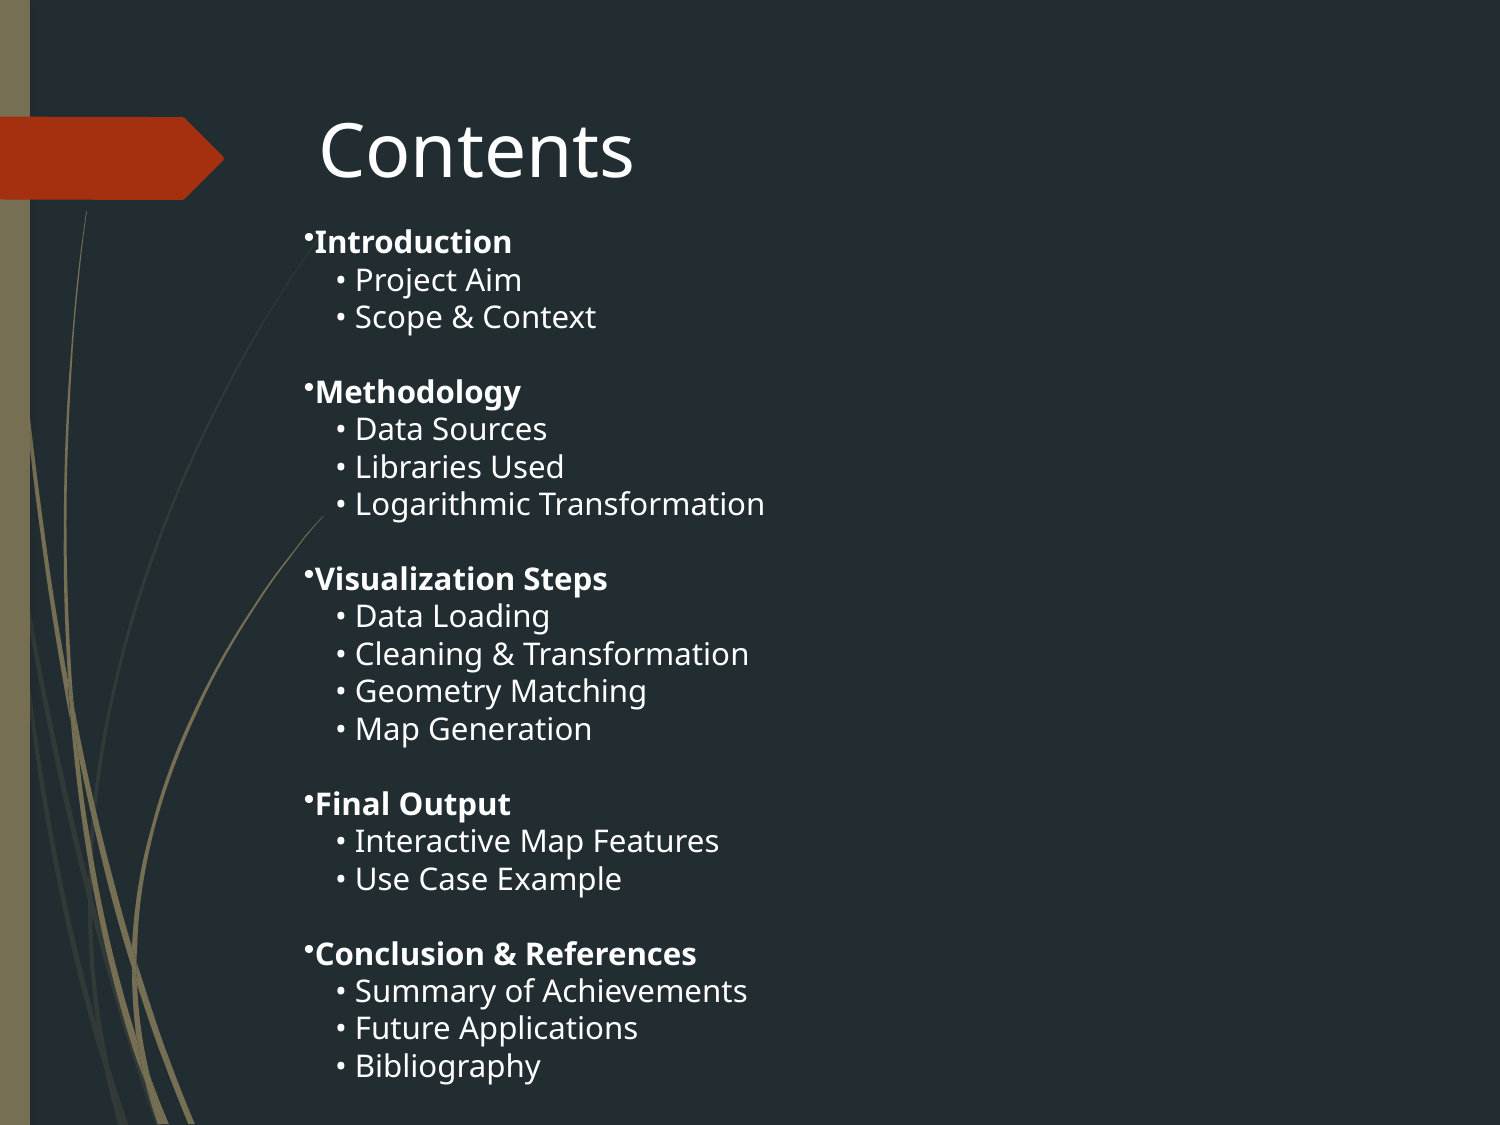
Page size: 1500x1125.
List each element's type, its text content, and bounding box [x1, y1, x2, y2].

title Contents [303, 95, 1384, 306]
text_box Introduction • Project Aim • Scope & Context Methodology • Data Sources • Libraries Used • Logarithmic Transformation Visualization Steps • Data Loading • Cleaning & Transformation • Geometry Matching • Map Generation Final Output • Interactive Map Features • Use Case Example Conclusion & References • Summary of Achievements • Future Applications • Bibliography [288, 214, 892, 1091]
